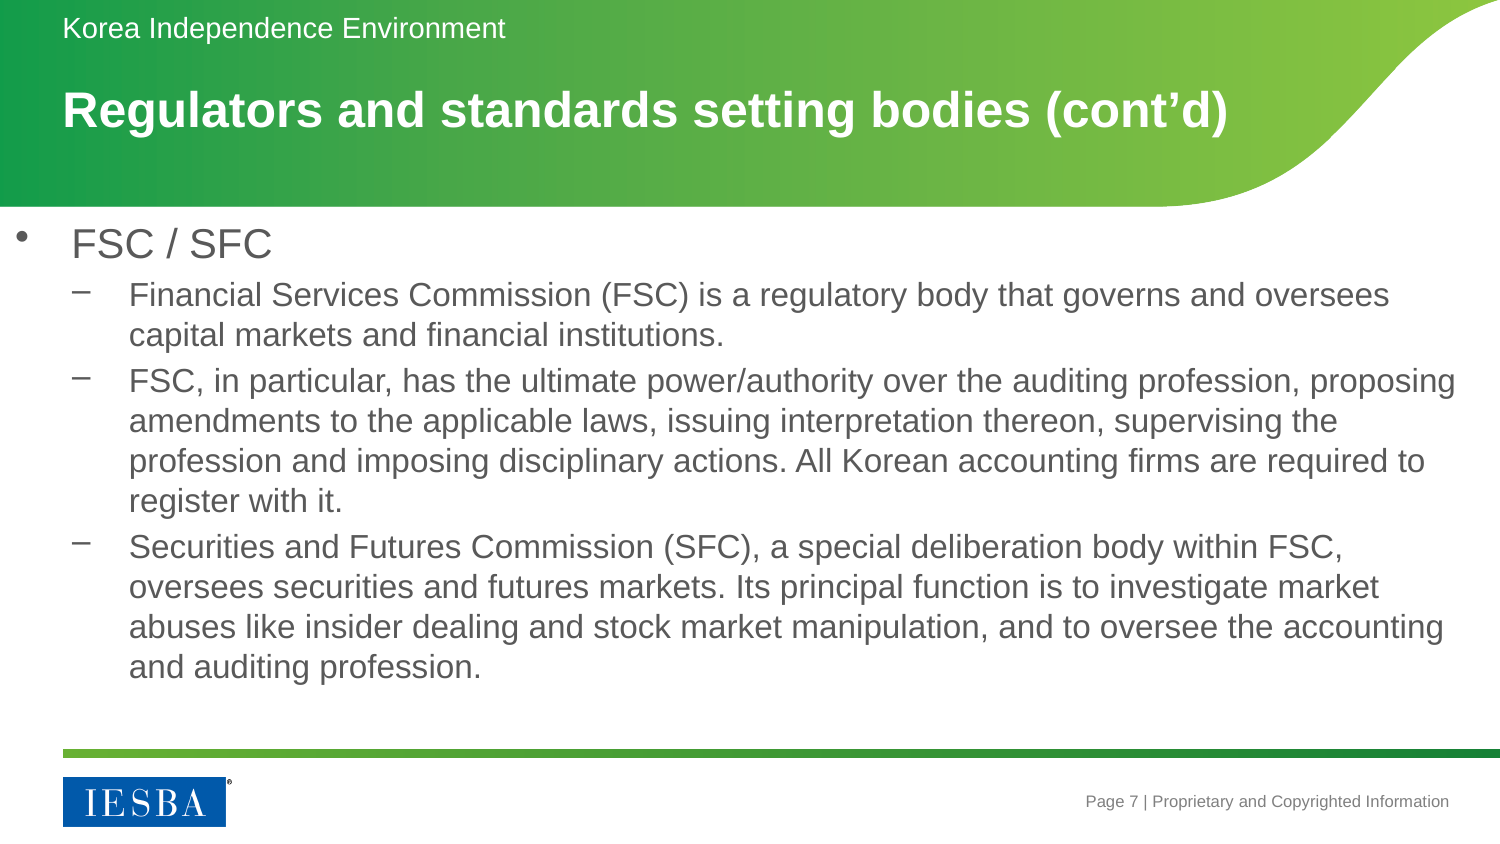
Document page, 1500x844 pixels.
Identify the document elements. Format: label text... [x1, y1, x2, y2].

list FSC / SFC Financial Services Commission (FSC) is a regulatory body that governs and oversees capital markets and financial institutions. FSC, in particular, has the ultimate power/authority over the auditing profession, proposing amendments to the applicable laws, issuing interpretation thereon, supervising the profession and imposing disciplinary actions. All Korean accounting firms are required to register with it. Securities and Futures Commission (SFC), a special deliberation body within FSC, oversees securities and futures markets. Its principal function is to investigate market abuses like insider dealing and stock market manipulation, and to oversee the accounting and auditing profession. [0, 209, 1488, 747]
subtitle Korea Independence Environment [62, 9, 688, 47]
title Regulators and standards setting bodies (cont’d) [62, 75, 1300, 141]
picture [63, 777, 232, 827]
picture [0, 0, 1500, 207]
